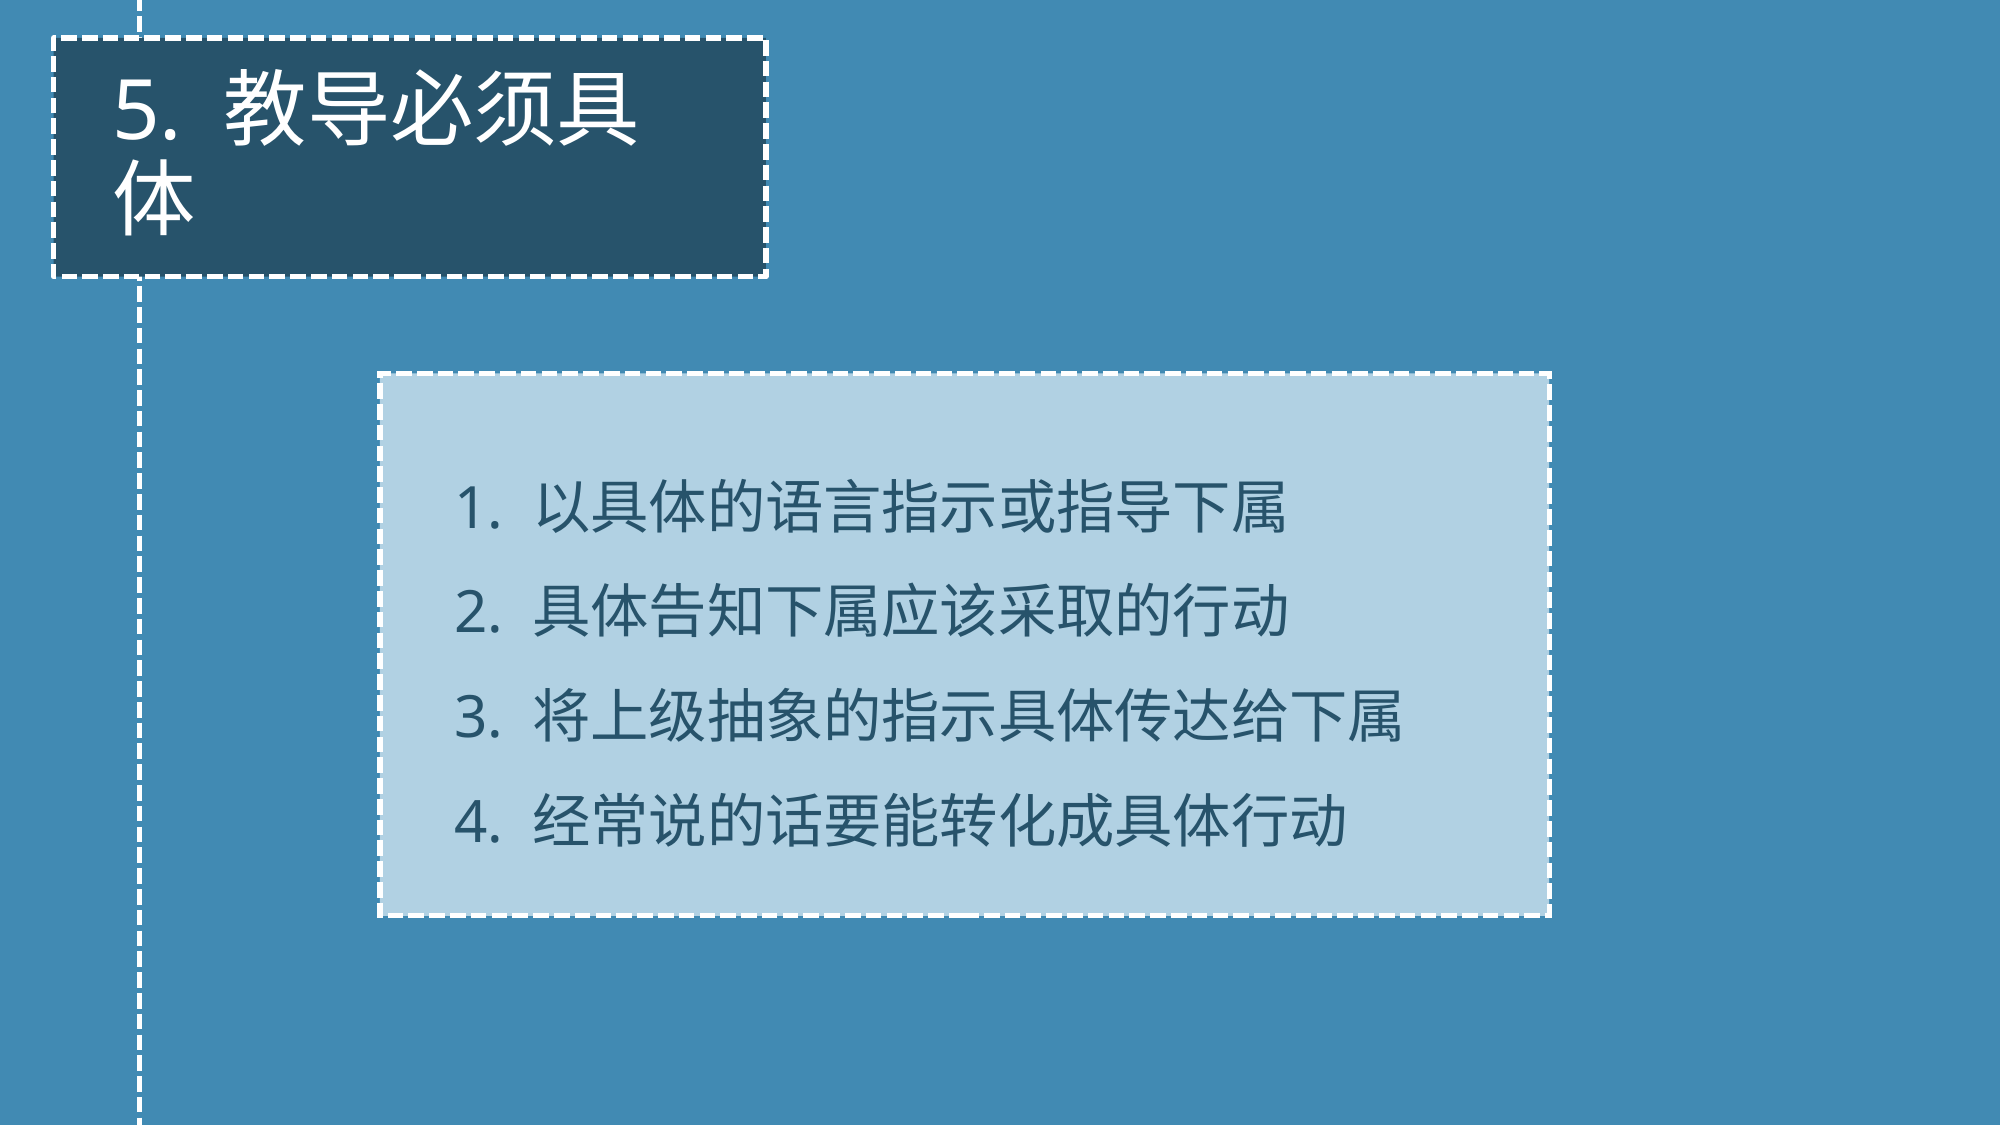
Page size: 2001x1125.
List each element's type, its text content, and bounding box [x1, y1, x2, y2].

text_box 5. 教导必须具体 [53, 37, 766, 277]
text_box 1. 以具体的语言指示或指导下属 2. 具体告知下属应该采取的行动 3. 将上级抽象的指示具体传达给下属 4. 经常说的话要能转化成具体行动 [379, 372, 1550, 917]
